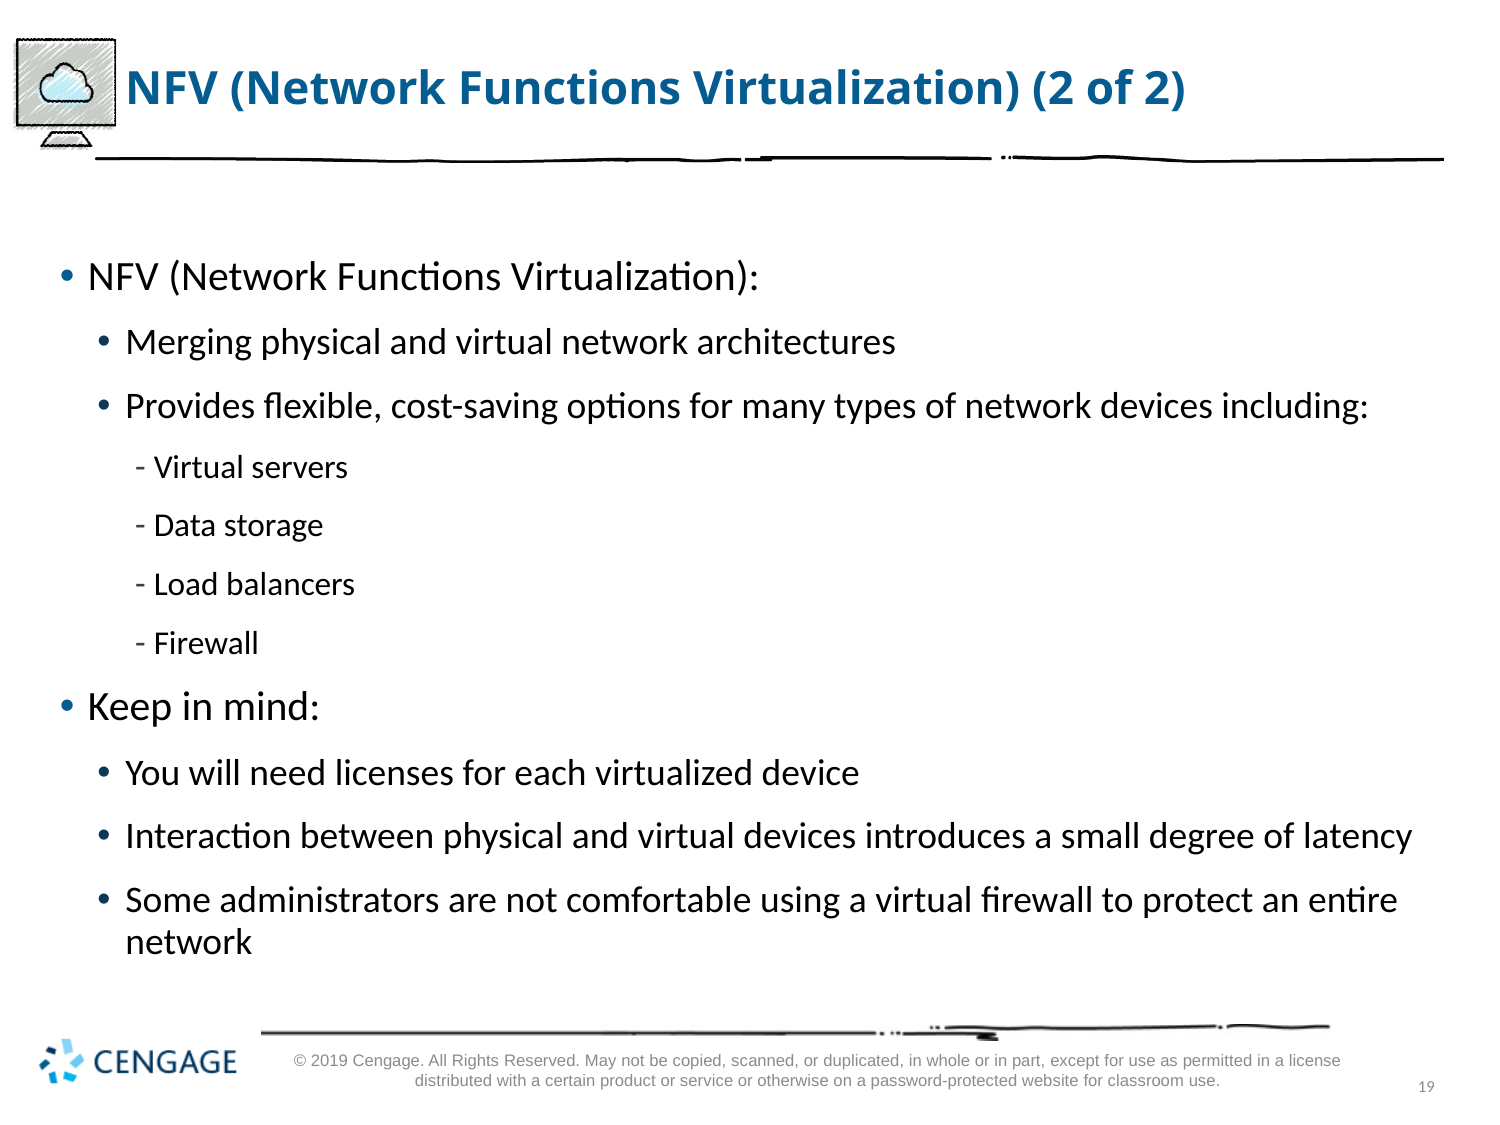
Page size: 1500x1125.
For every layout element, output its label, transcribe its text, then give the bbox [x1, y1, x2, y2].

picture [95, 155, 1444, 163]
title N F V (Network Functions Virtualization) (2 of 2) [125, 66, 1442, 116]
footer © 2019 Cengage. All Rights Reserved. May not be copied, scanned, or duplicated, in whole or in part, except for use as permitted in a license distributed with a certain product or service or otherwise on a password-protected website for classroom use. [262, 1050, 1375, 1091]
list N F V (Network Functions Virtualization): Merging physical and virtual network architectures Provides flexible, cost-saving options for many types of network devices including: Virtual servers Data storage Load balancers Firewall Keep in mind: You will need licenses for each virtualized device Interaction between physical and virtual devices introduces a small degree of latency Some administrators are not comfortable using a virtual firewall to protect an entire network [59, 252, 1441, 972]
picture [261, 1024, 1331, 1041]
picture [13, 36, 117, 151]
picture [19, 1025, 249, 1096]
